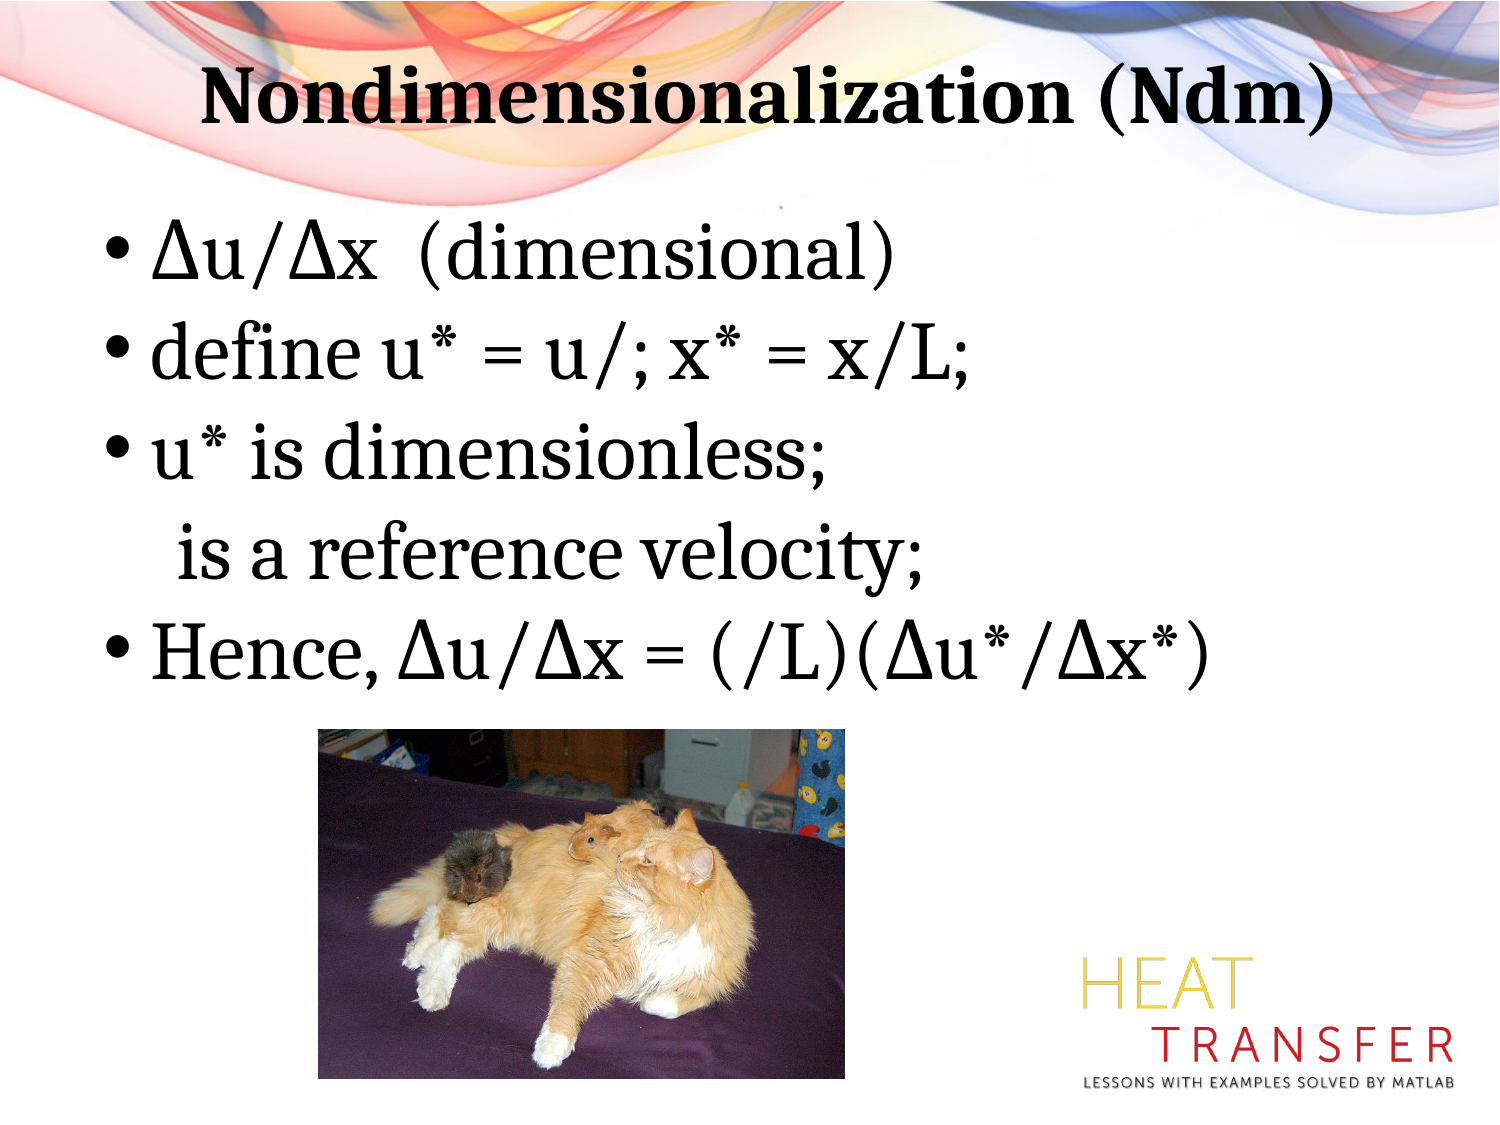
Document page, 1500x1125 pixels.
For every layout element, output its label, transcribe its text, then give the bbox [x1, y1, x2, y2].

picture [306, 229, 316, 243]
picture [1075, 946, 1464, 1093]
picture [0, 1, 1499, 243]
text_box Nondimensionalization (Ndm) [147, 32, 1394, 148]
picture [317, 729, 845, 1079]
picture [169, 229, 179, 243]
